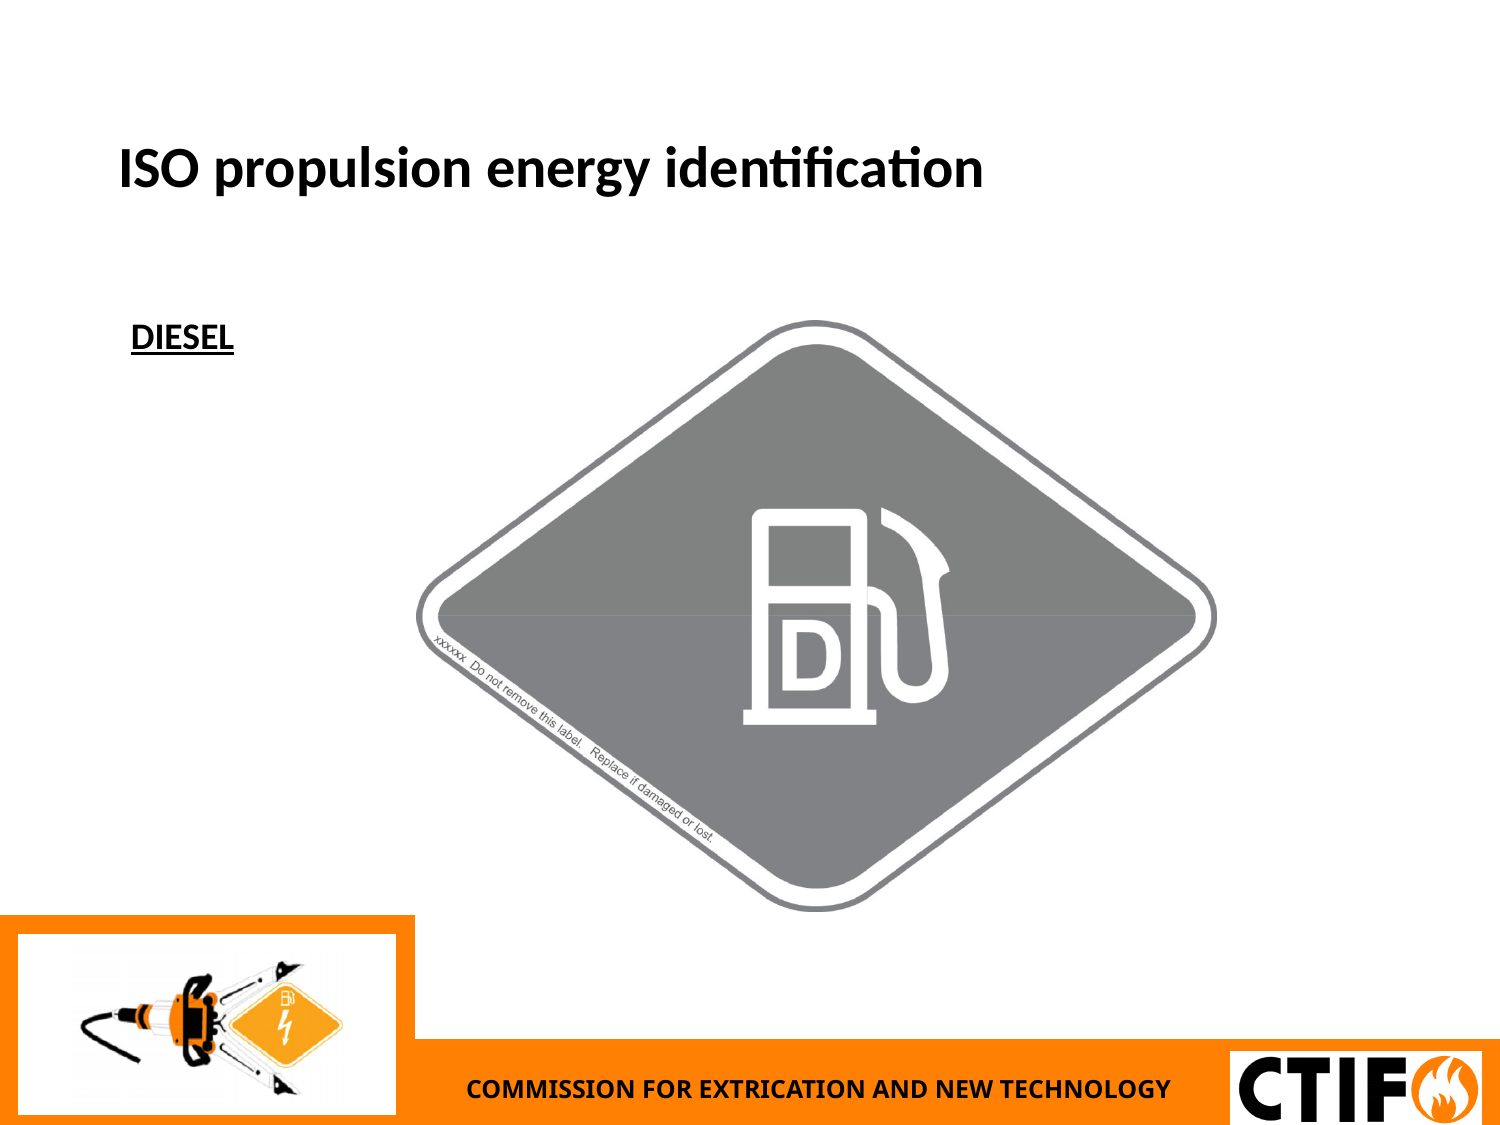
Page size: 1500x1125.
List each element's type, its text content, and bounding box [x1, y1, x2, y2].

title ISO propulsion energy identification [103, 59, 1397, 278]
slide_number 14 [1059, 1042, 1397, 1103]
picture [416, 320, 1217, 912]
picture [67, 940, 348, 1109]
picture [1230, 1051, 1482, 1125]
list DIESEL [115, 309, 1410, 1024]
